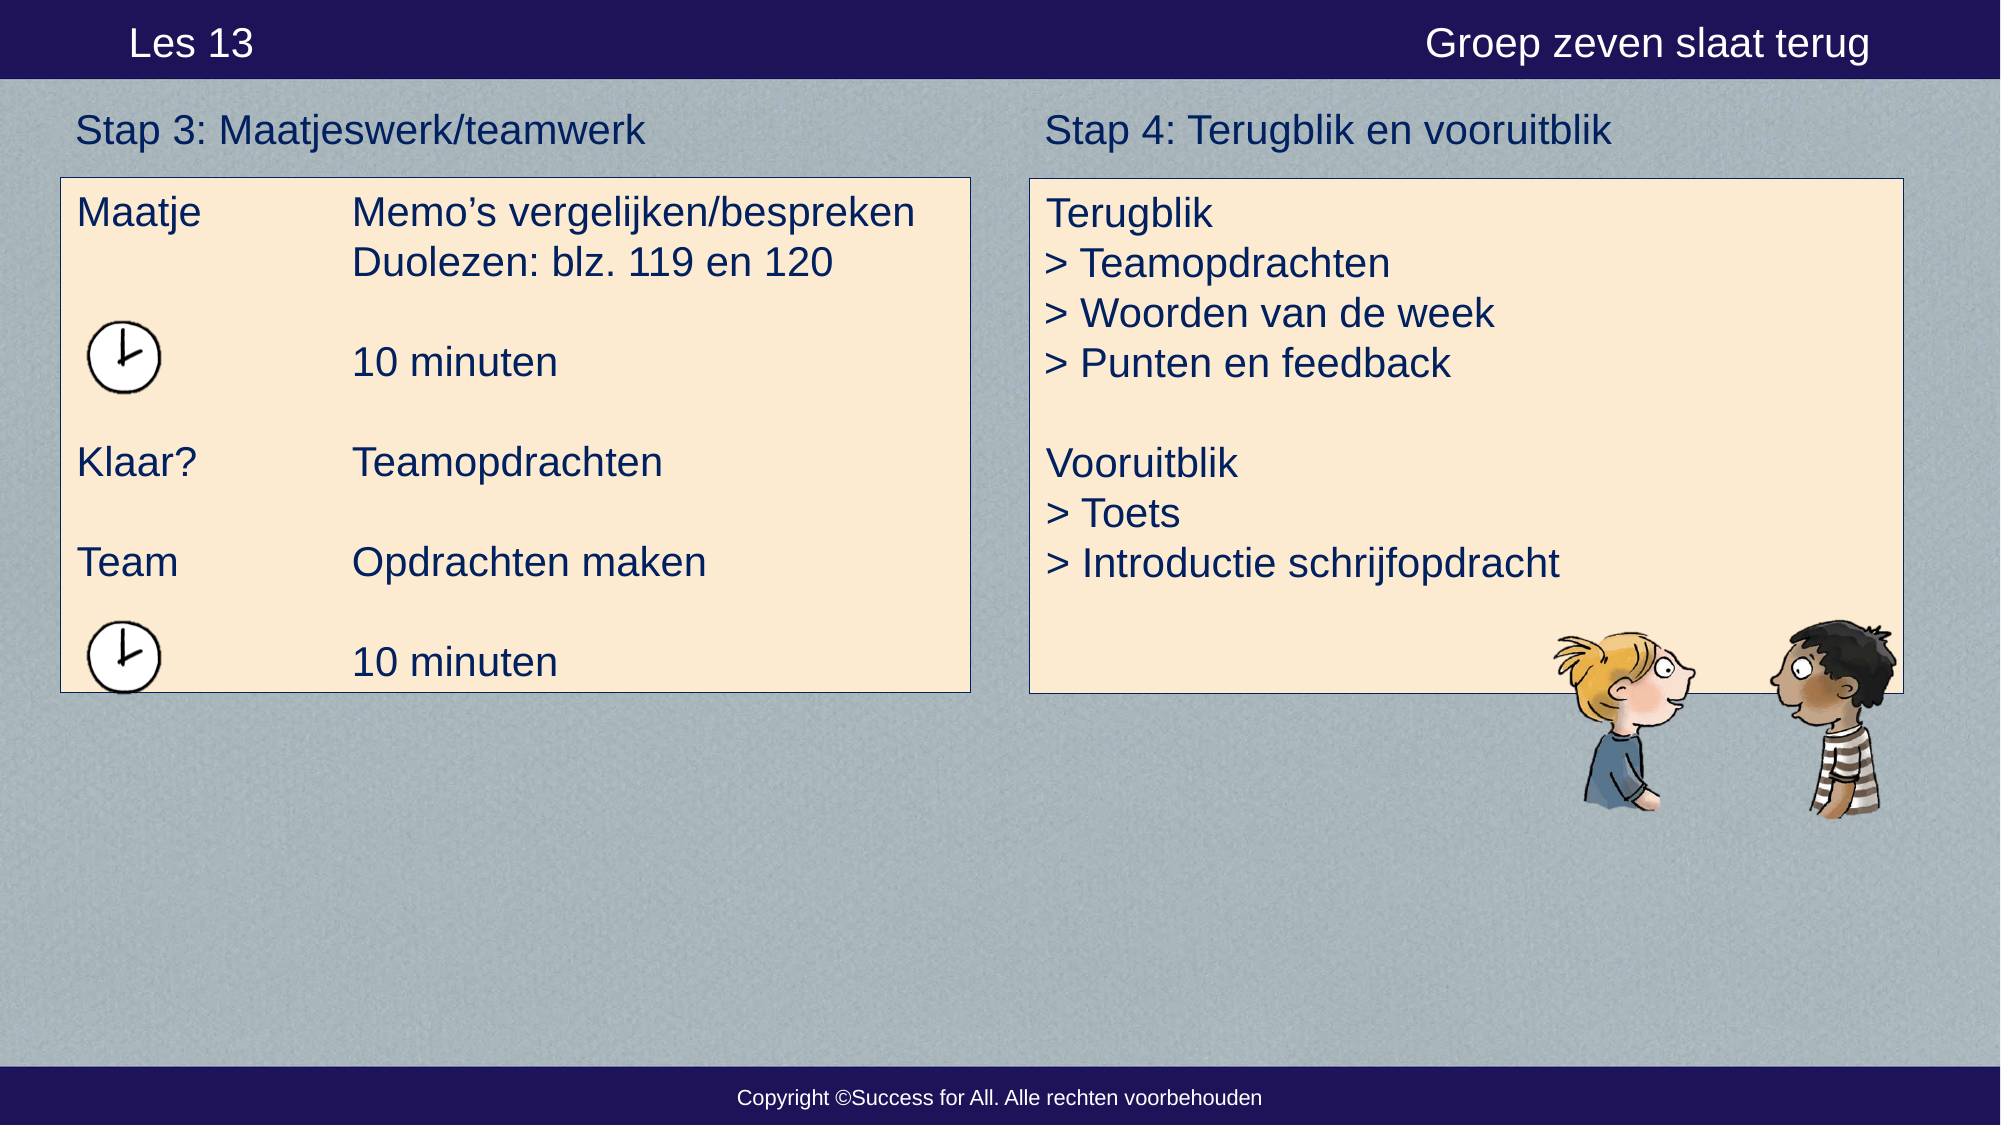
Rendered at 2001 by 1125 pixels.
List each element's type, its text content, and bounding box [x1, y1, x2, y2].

text_box Maatje Memo’s vergelijken/bespreken Duolezen: blz. 119 en 120 10 minuten Klaar? Teamopdrachten Team Opdrachten maken 10 minuten [60, 177, 971, 693]
text_box Les 13 [114, 8, 354, 73]
text_box Stap 4: Terugblik en vooruitblik [1029, 95, 1822, 161]
text_box Terugblik > Teamopdrachten > Woorden van de week > Punten en feedback Vooruitblik > Toets > Introductie schrijfopdracht [1029, 178, 1904, 694]
text_box Groep zeven slaat terug [999, 8, 1886, 73]
text_box Stap 3: Maatjeswerk/teamwerk [60, 95, 853, 161]
text_box Copyright ©Success for All. Alle rechten voorbehouden [0, 1076, 2000, 1125]
picture [0, 0, 2001, 1125]
